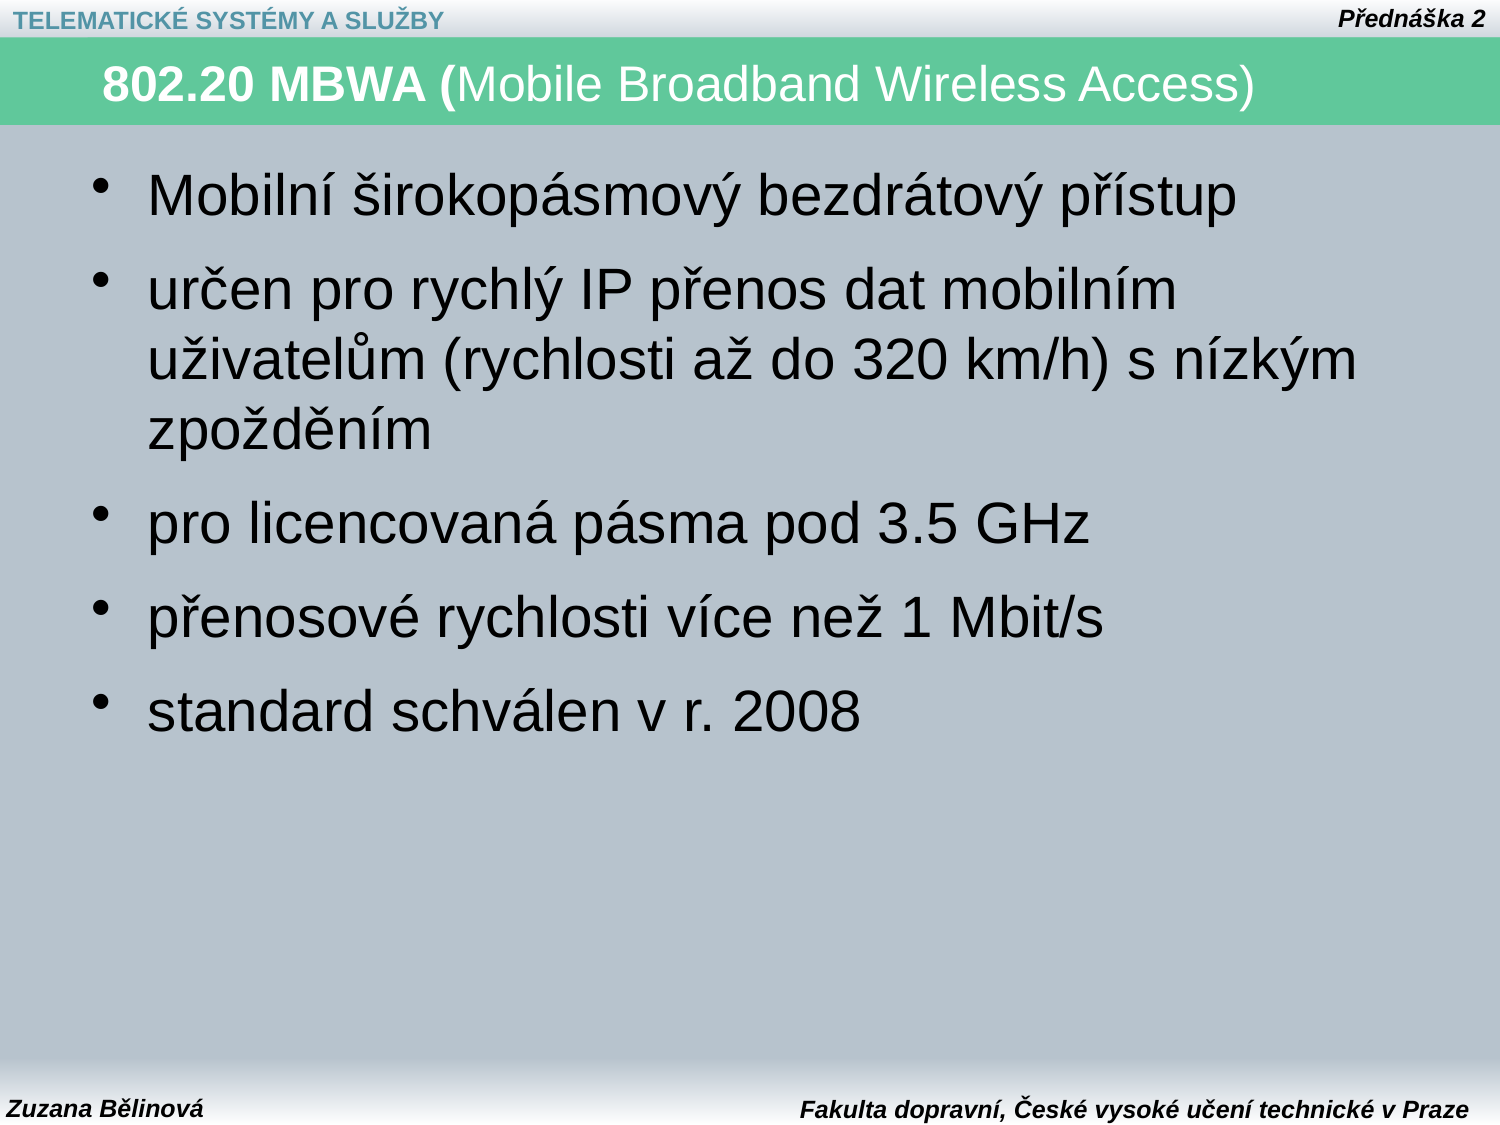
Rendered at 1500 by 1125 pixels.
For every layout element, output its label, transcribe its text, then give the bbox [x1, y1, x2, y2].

list Mobilní širokopásmový bezdrátový přístup určen pro rychlý IP přenos dat mobilním uživatelům (rychlosti až do 320 km/h) s nízkým zpožděním pro licencovaná pásma pod 3.5 GHz přenosové rychlosti více než 1 Mbit/s standard schválen v r. 2008 [76, 149, 1460, 1071]
title 802.20 MBWA (Mobile Broadband Wireless Access) [87, 37, 1500, 126]
